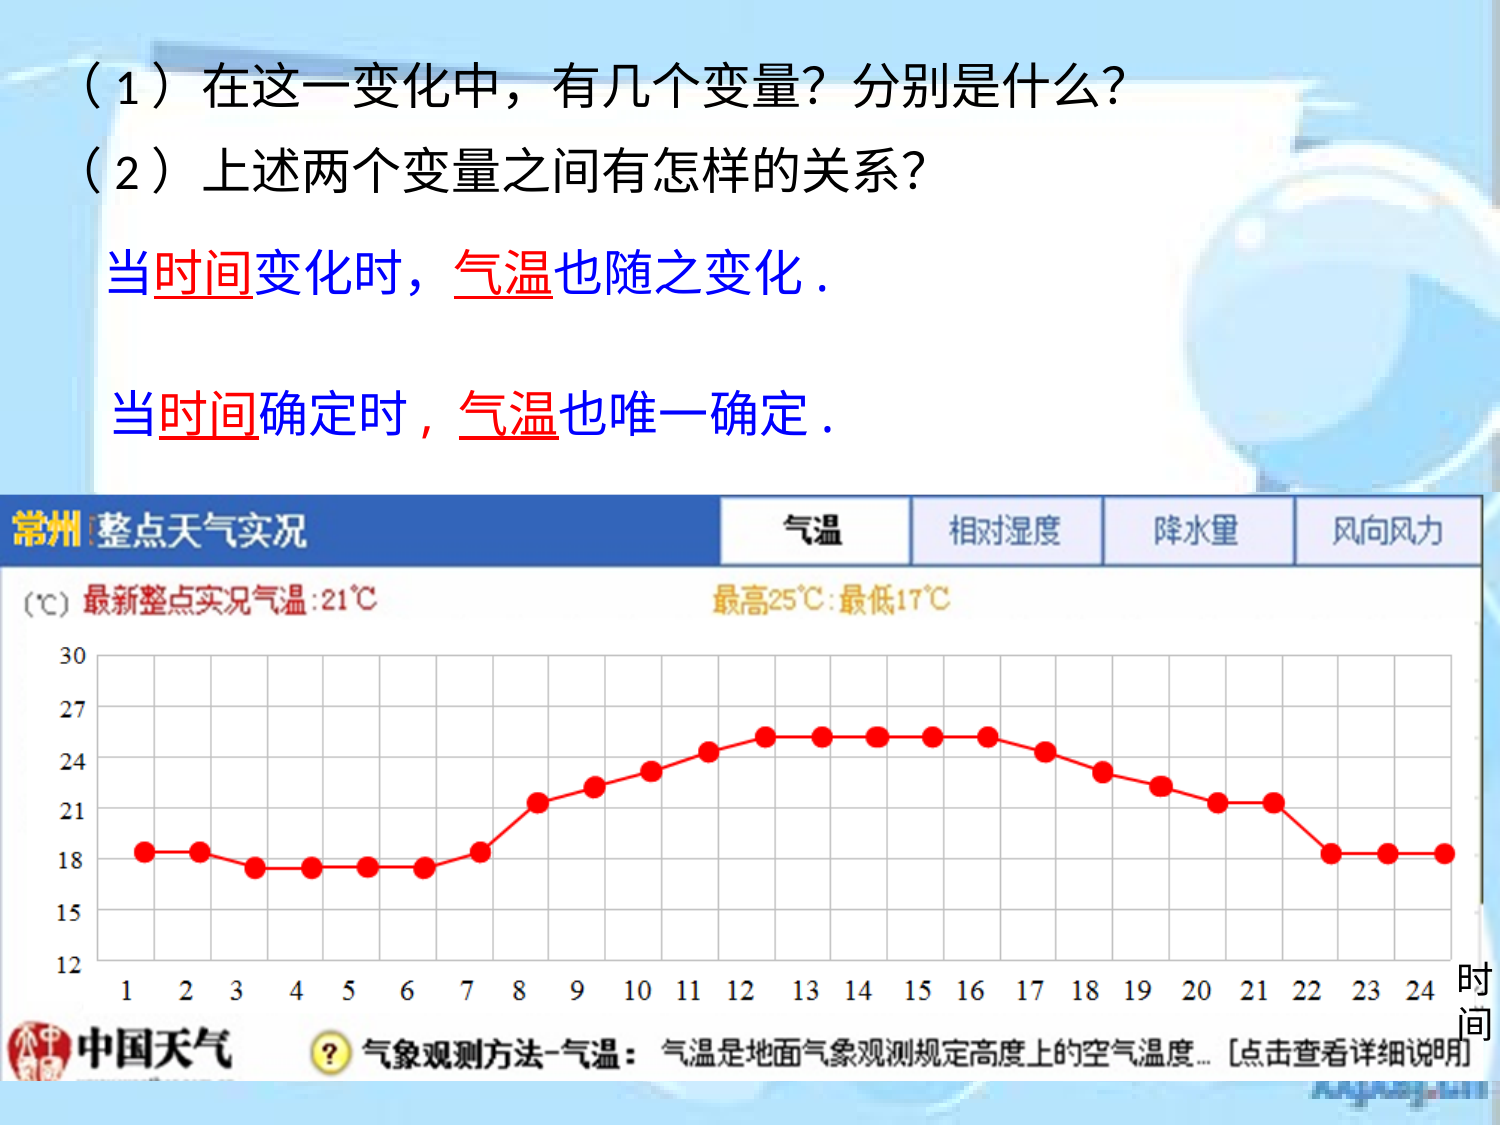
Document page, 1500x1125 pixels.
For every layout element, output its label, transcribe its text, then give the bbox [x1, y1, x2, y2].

text_box 当时间变化时，气温也随之变化. [88, 234, 1253, 310]
picture [0, 0, 1500, 1125]
text_box （1）在这一变化中，有几个变量？分别是什么？ （2）上述两个变量之间有怎样的关系？ [37, 46, 1500, 207]
text_box 当时间确定时, 气温也唯一确定. [93, 374, 1311, 450]
